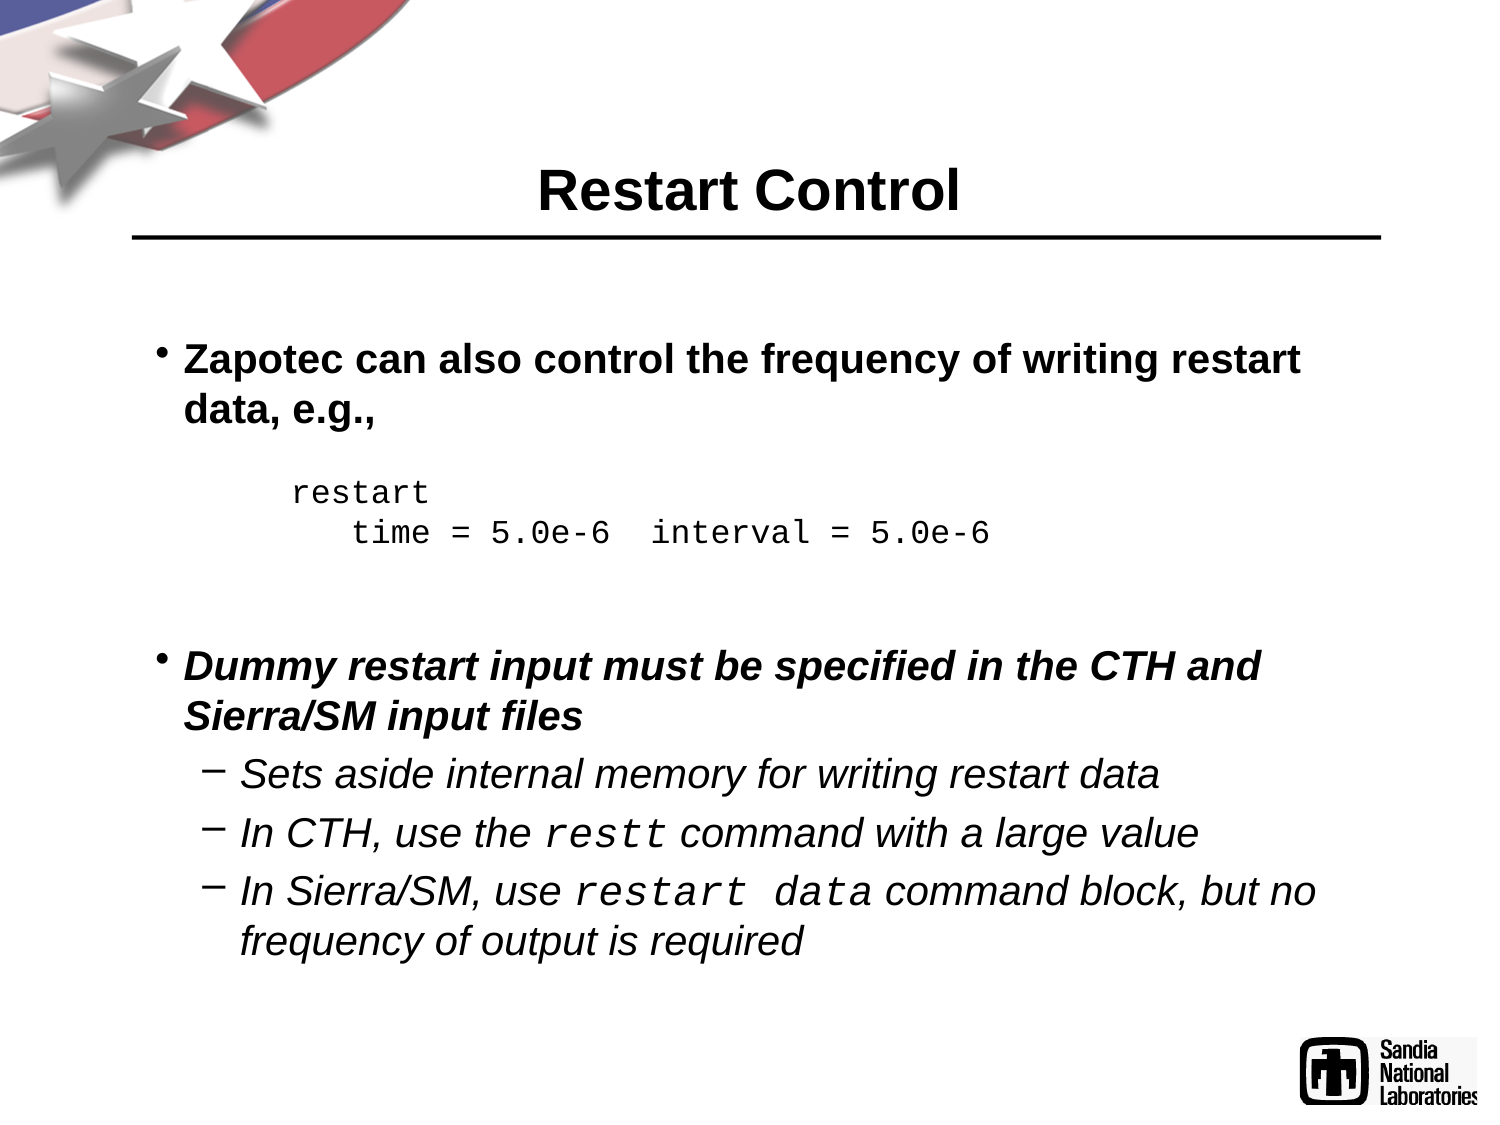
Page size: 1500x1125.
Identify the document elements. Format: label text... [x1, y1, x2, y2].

title Restart Control [112, 87, 1388, 288]
list Zapotec can also control the frequency of writing restart data, e.g., Dummy restart input must be specified in the CTH and Sierra/SM input files Sets aside internal memory for writing restart data In CTH, use the restt command with a large value In Sierra/SM, use restart data command block, but no frequency of output is required [112, 324, 1388, 1000]
text_box restart time = 5.0e-6 interval = 5.0e-6 [276, 462, 1006, 558]
